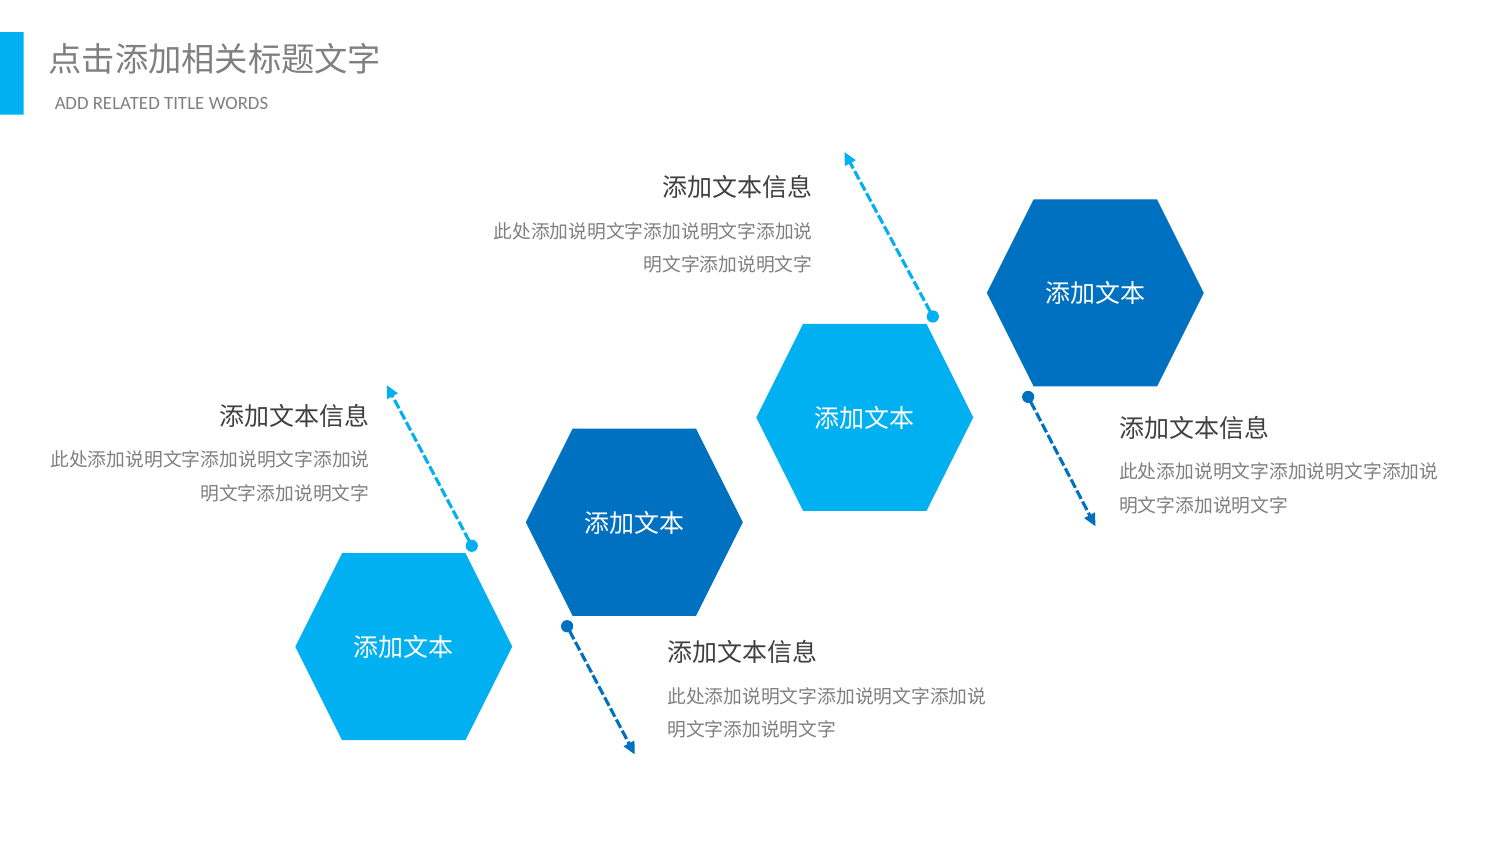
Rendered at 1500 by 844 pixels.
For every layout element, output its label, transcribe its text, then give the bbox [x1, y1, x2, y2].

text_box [1027, 396, 1096, 527]
text_box 添加文本信息 此处添加说明文字添加说明文字添加说明文字添加说明文字 [652, 629, 1019, 779]
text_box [515, 421, 754, 627]
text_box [976, 191, 1215, 398]
text_box 添加文本信息 此处添加说明文字添加说明文字添加说明文字添加说明文字 [460, 164, 828, 314]
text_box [746, 316, 985, 522]
text_box 添加文本信息 此处添加说明文字添加说明文字添加说明文字添加说明文字 [1104, 405, 1471, 555]
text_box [285, 545, 524, 751]
text_box 添加文本信息 此处添加说明文字添加说明文字添加说明文字添加说明文字 [17, 393, 381, 543]
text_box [566, 626, 635, 755]
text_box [844, 151, 934, 317]
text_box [386, 385, 473, 546]
